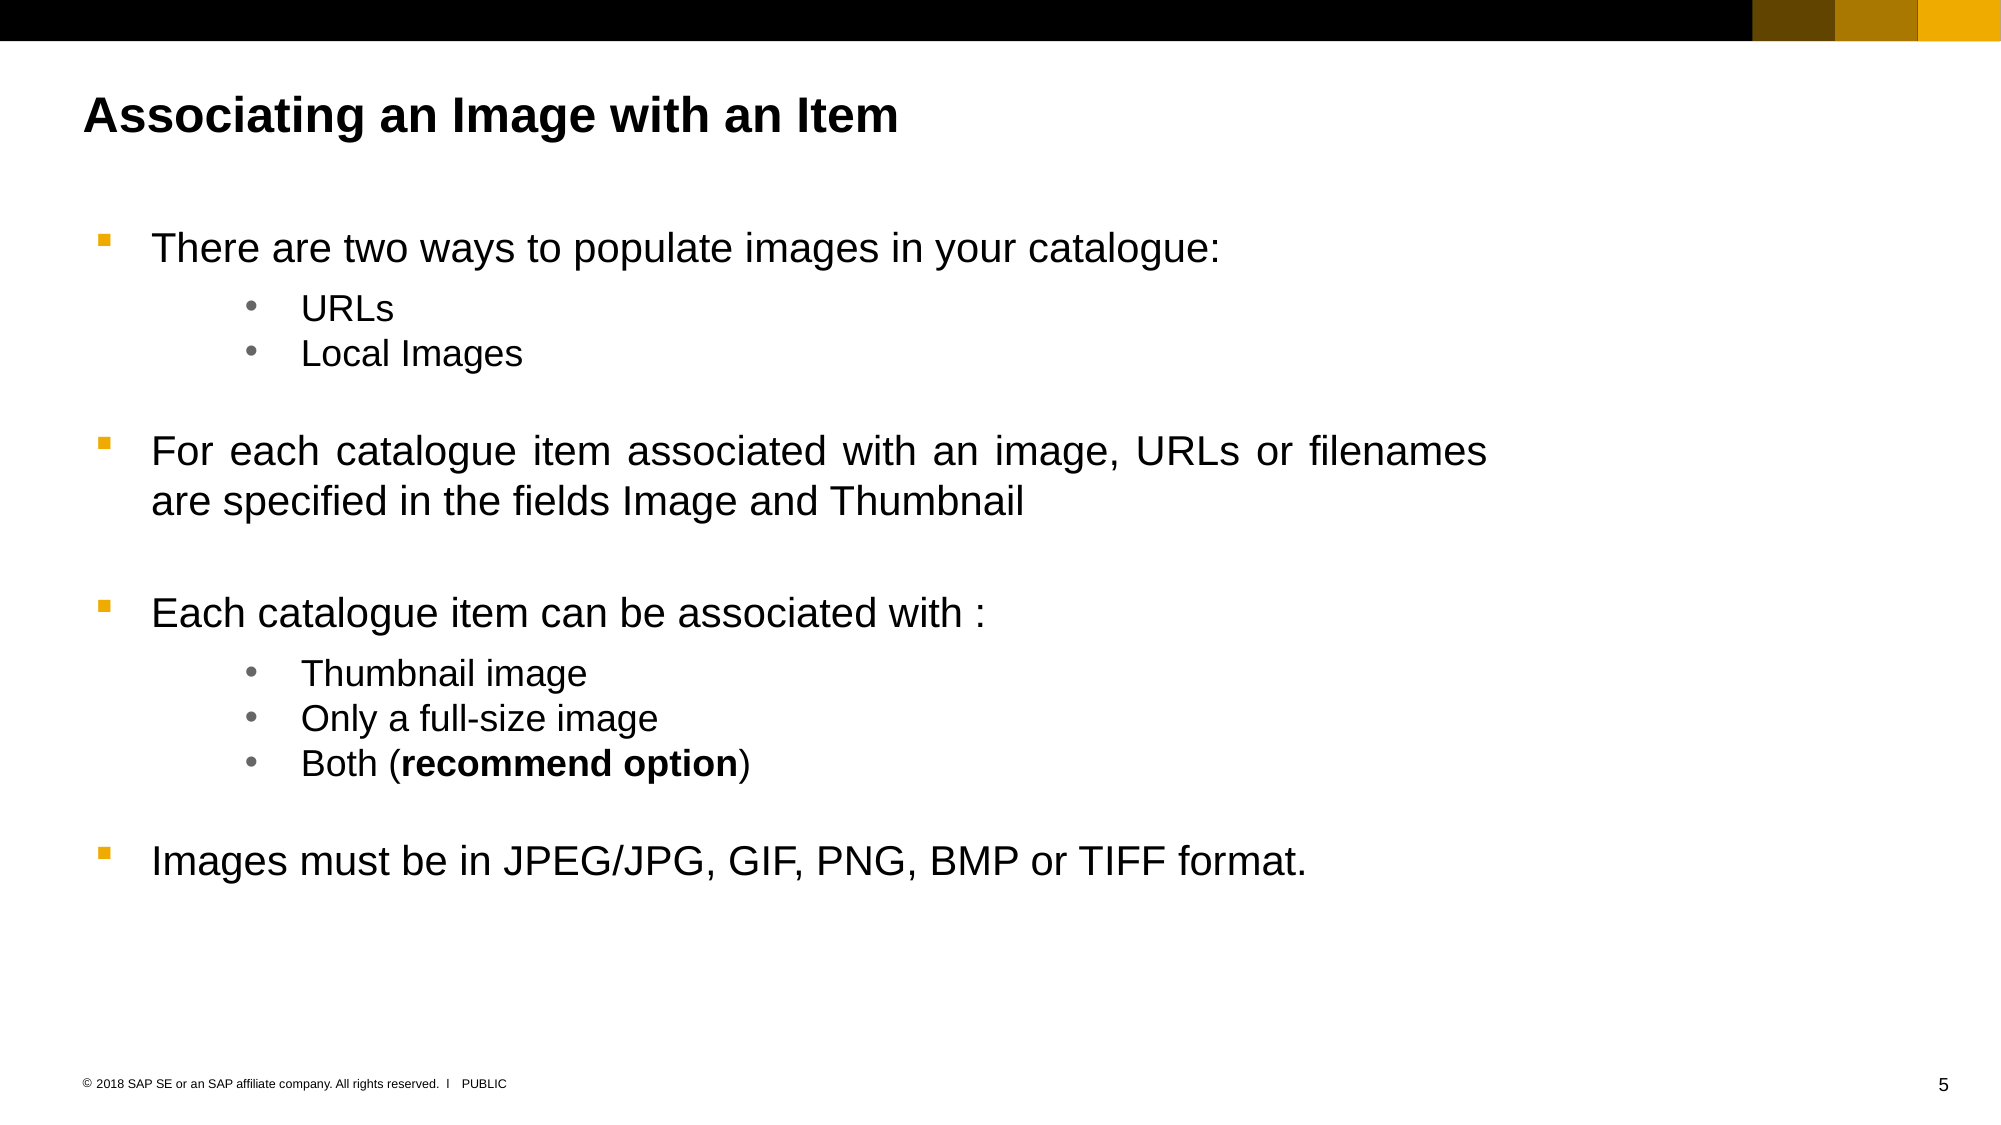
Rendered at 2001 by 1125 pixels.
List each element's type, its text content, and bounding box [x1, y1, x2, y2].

text_box There are two ways to populate images in your catalogue: URLs Local Images For each catalogue item associated with an image, URLs or filenames are specified in the fields Image and Thumbnail Each catalogue item can be associated with : Thumbnail image Only a full-size image Both (recommend option) Images must be in JPEG/JPG, GIF, PNG, BMP or TIFF format. [94, 220, 1489, 1004]
title Associating an Image with an Item [82, 82, 1918, 144]
